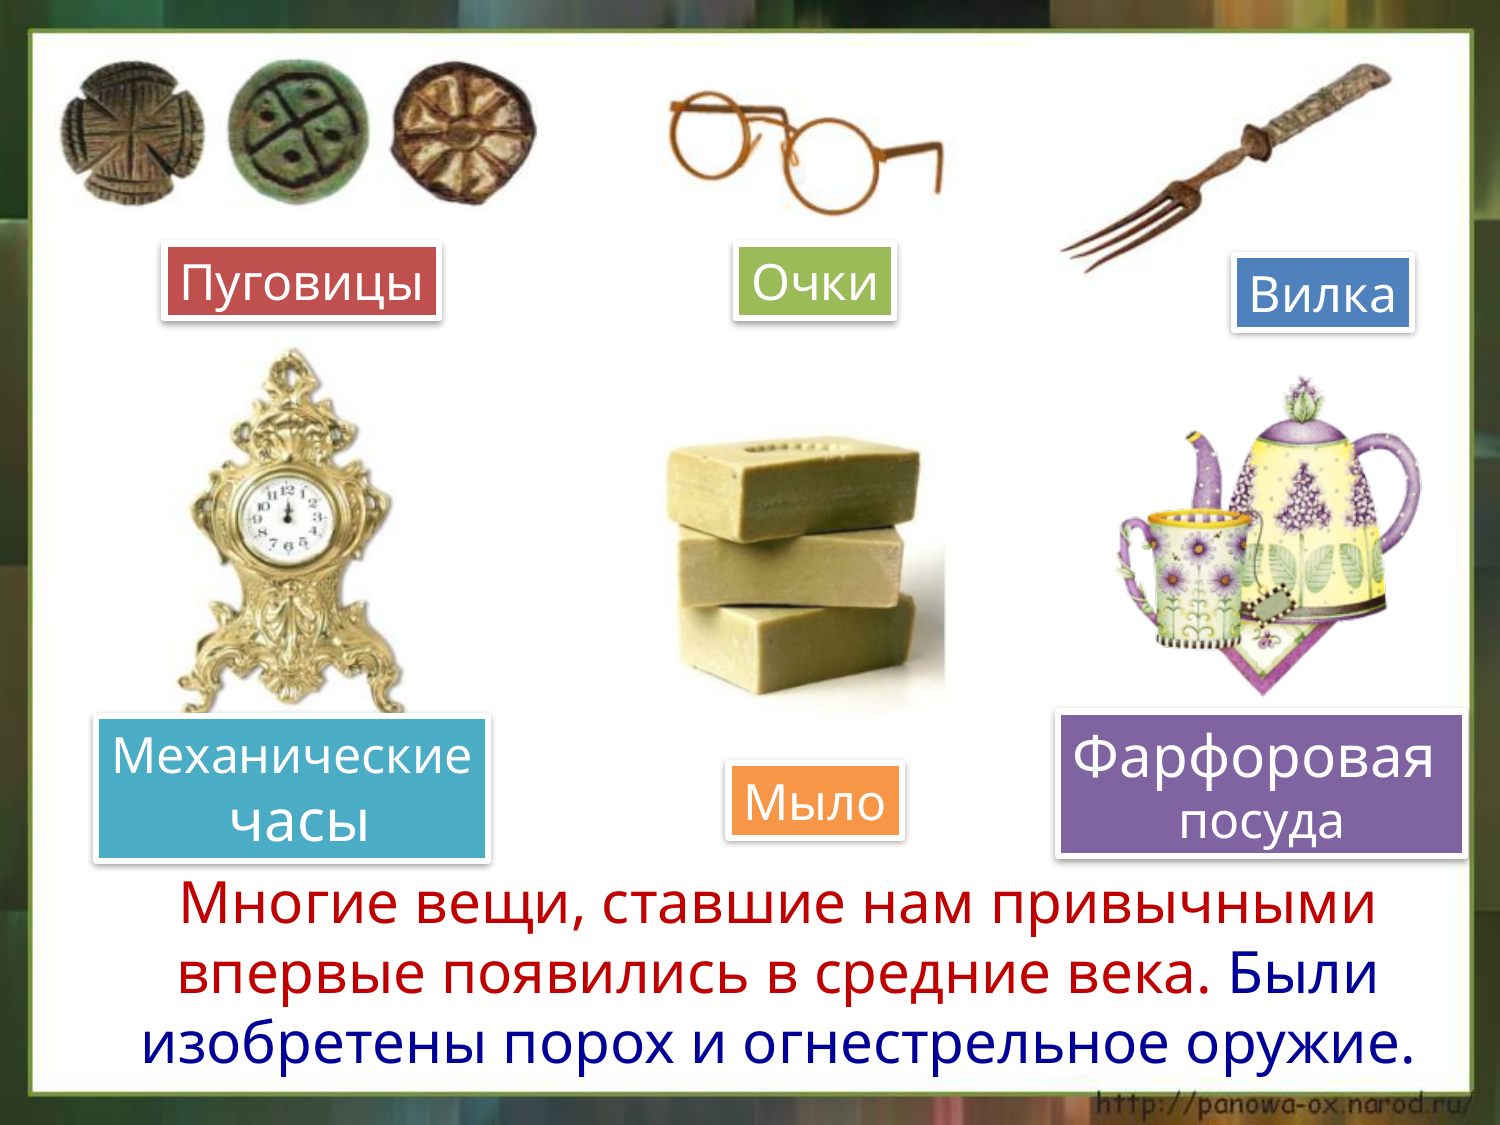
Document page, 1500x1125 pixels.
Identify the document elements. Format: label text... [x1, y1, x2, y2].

text_box Мыло [725, 760, 905, 841]
text_box Вилка [1231, 252, 1415, 333]
text_box Очки [733, 240, 897, 321]
text_box Механические часы [93, 713, 491, 864]
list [655, 66, 956, 232]
list Многие вещи, ставшие нам привычными впервые появились в средние века. Были изобретены порох и огнестрельное оружие. [29, 857, 1471, 1087]
text_box Пуговицы [161, 240, 442, 321]
text_box Фарфоровая посуда [1055, 708, 1468, 859]
picture [0, 0, 1500, 1125]
